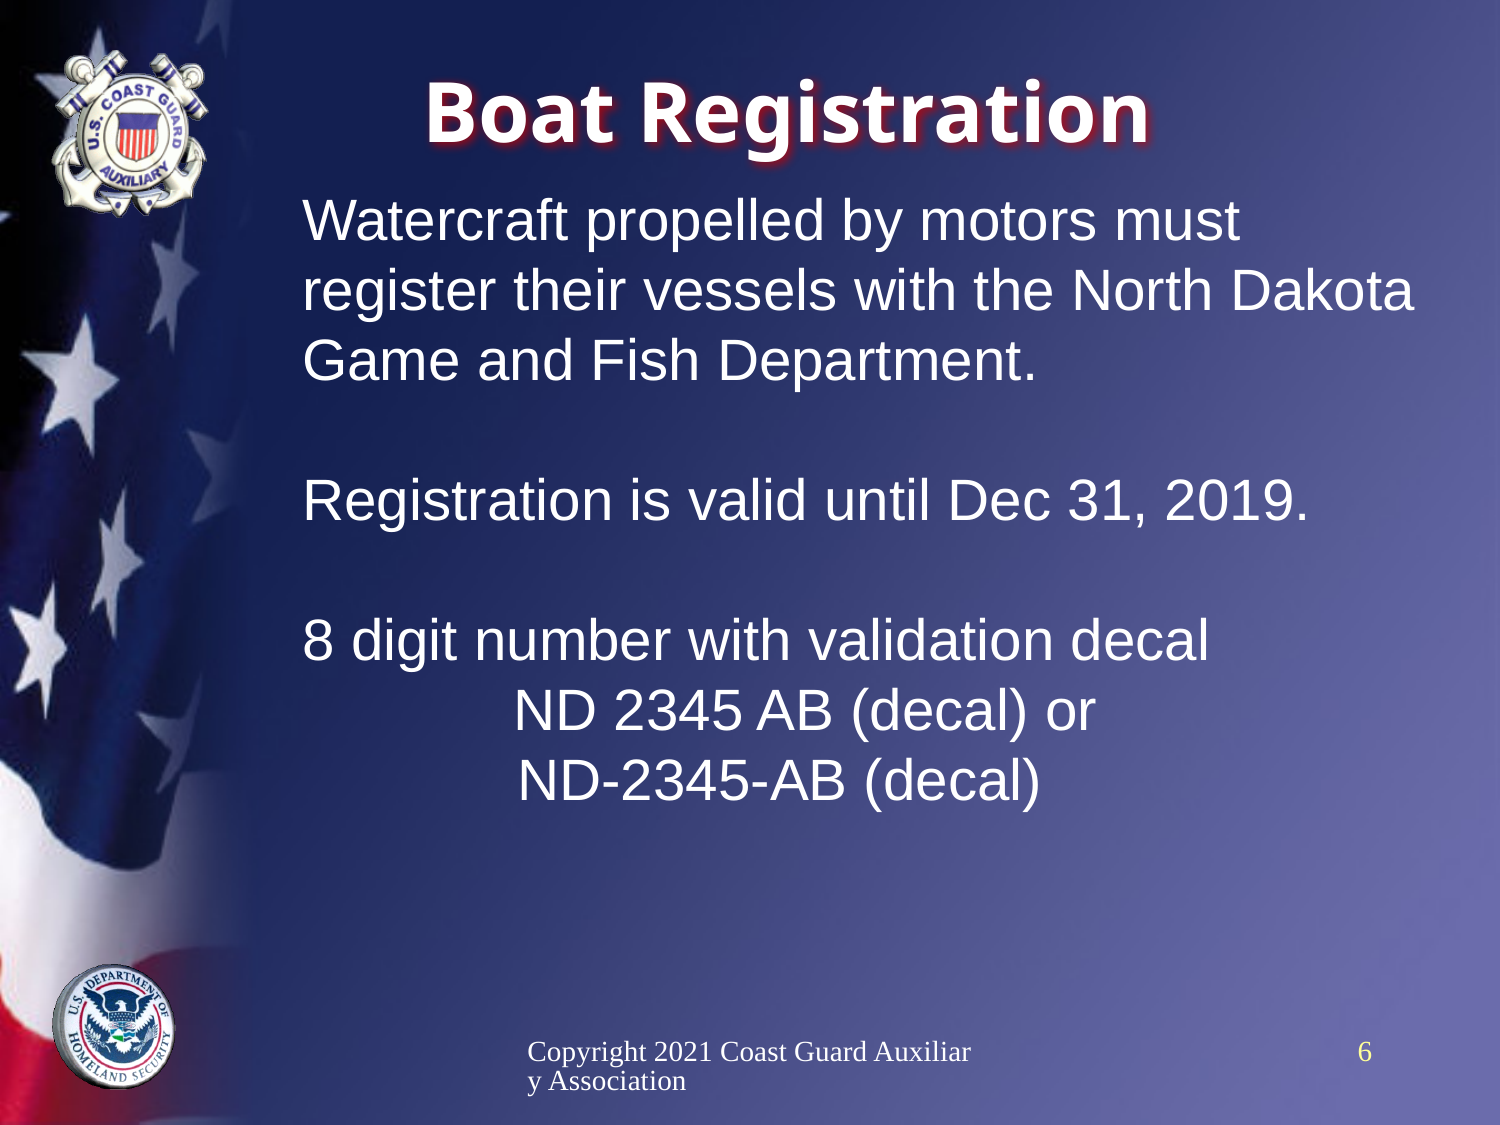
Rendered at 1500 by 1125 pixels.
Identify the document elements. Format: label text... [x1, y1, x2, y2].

picture [0, 0, 1500, 1125]
slide_number 6 [1074, 1025, 1388, 1100]
title Boat Registration [150, 15, 1425, 203]
text_box Watercraft propelled by motors must register their vessels with the North Dakota Game and Fish Department. Registration is valid until Dec 31, 2019. 8 digit number with validation decal ND 2345 AB (decal) or ND-2345-AB (decal) [287, 174, 1459, 820]
footer Copyright 2021 Coast Guard Auxiliary Association [512, 1025, 988, 1100]
